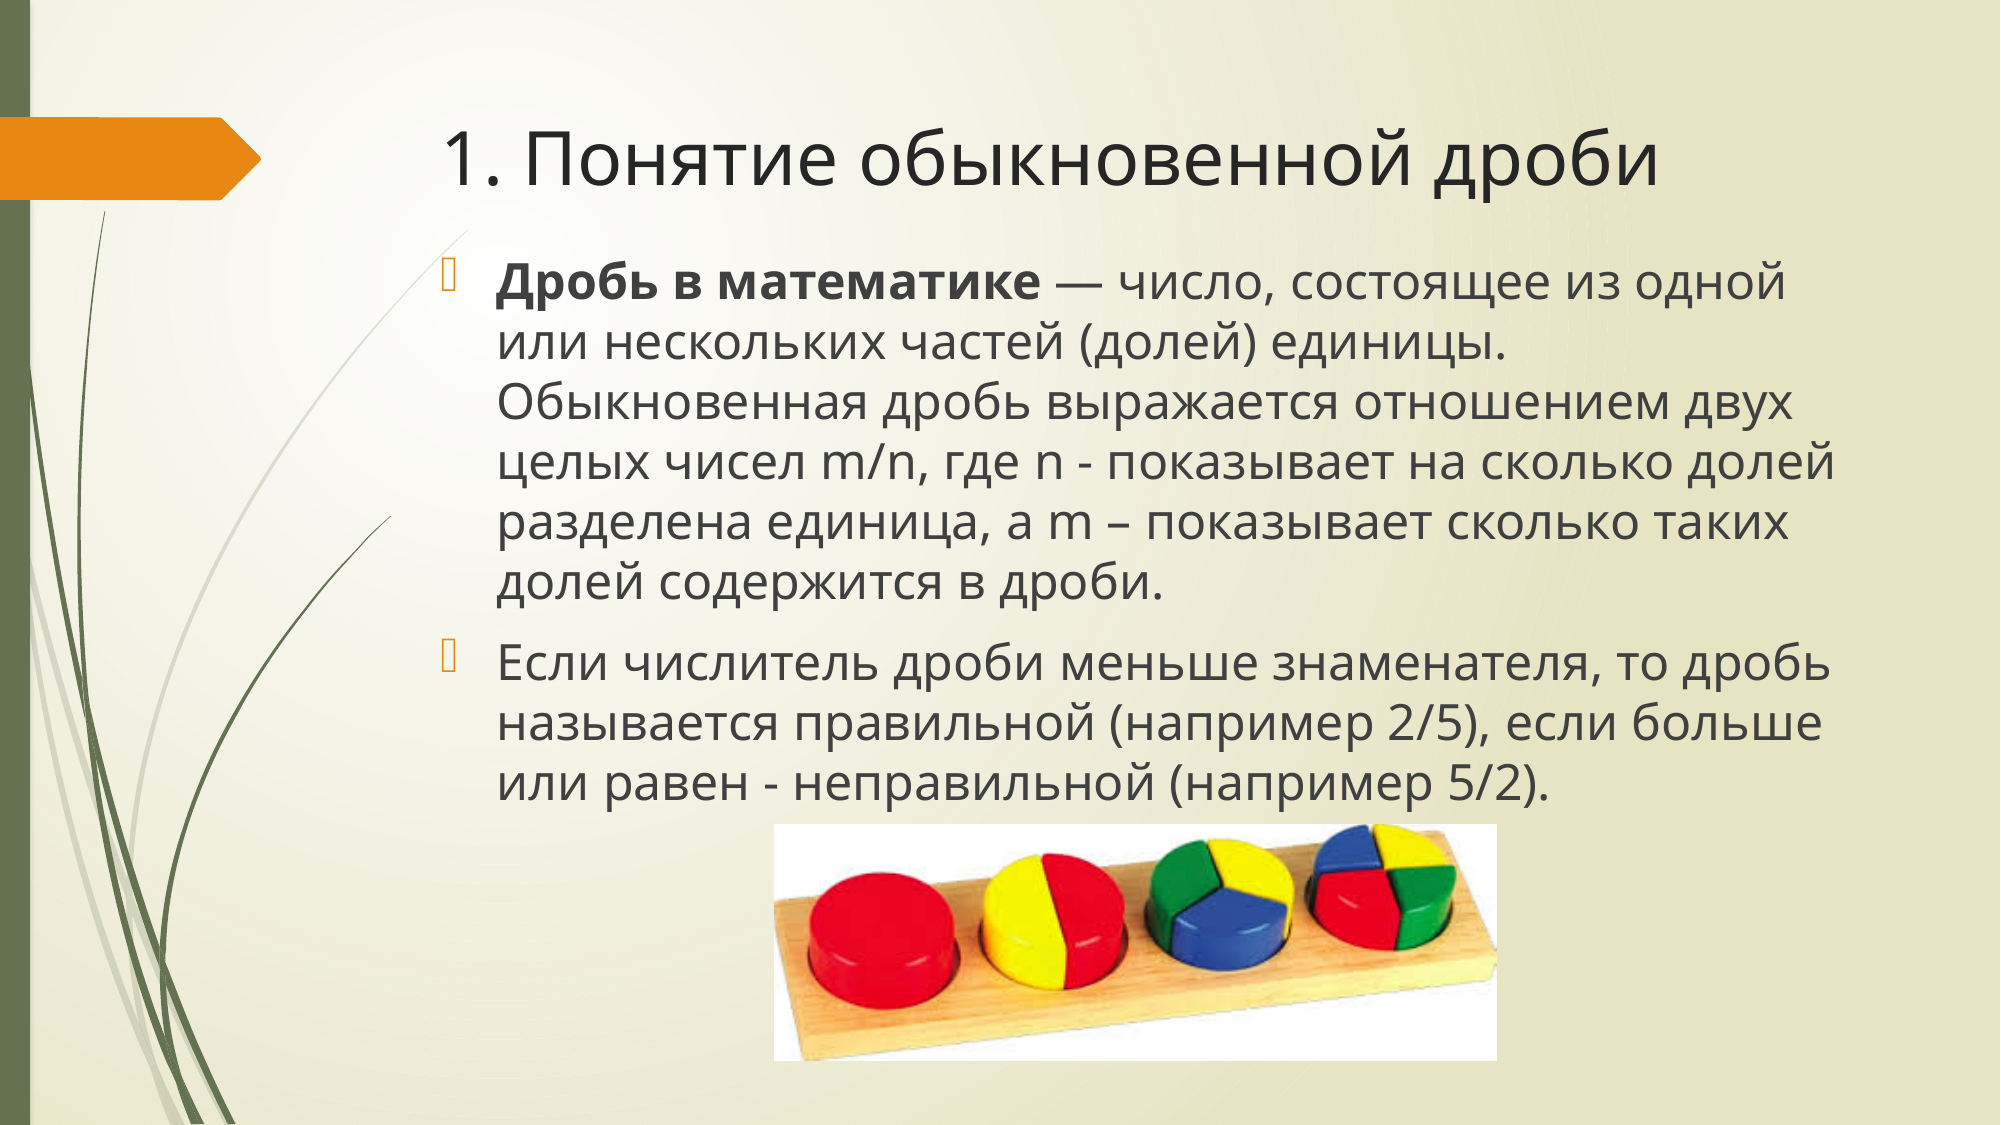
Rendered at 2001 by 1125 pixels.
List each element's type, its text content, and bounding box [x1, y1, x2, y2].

list Дробь в математике — число, состоящее из одной или нескольких частей (долей) единицы. Обыкновенная дробь выражается отношением двух целых чисел m/n, где n - показывает на сколько долей разделена единица, а m – показывает сколько таких долей содержится в дроби. Если числитель дроби меньше знаменателя, то дробь называется правильной (например 2/5), если больше или равен - неправильной (например 5/2). [425, 241, 1888, 1061]
picture [774, 824, 1497, 1061]
title 1. Понятие обыкновенной дроби [425, 102, 1888, 241]
